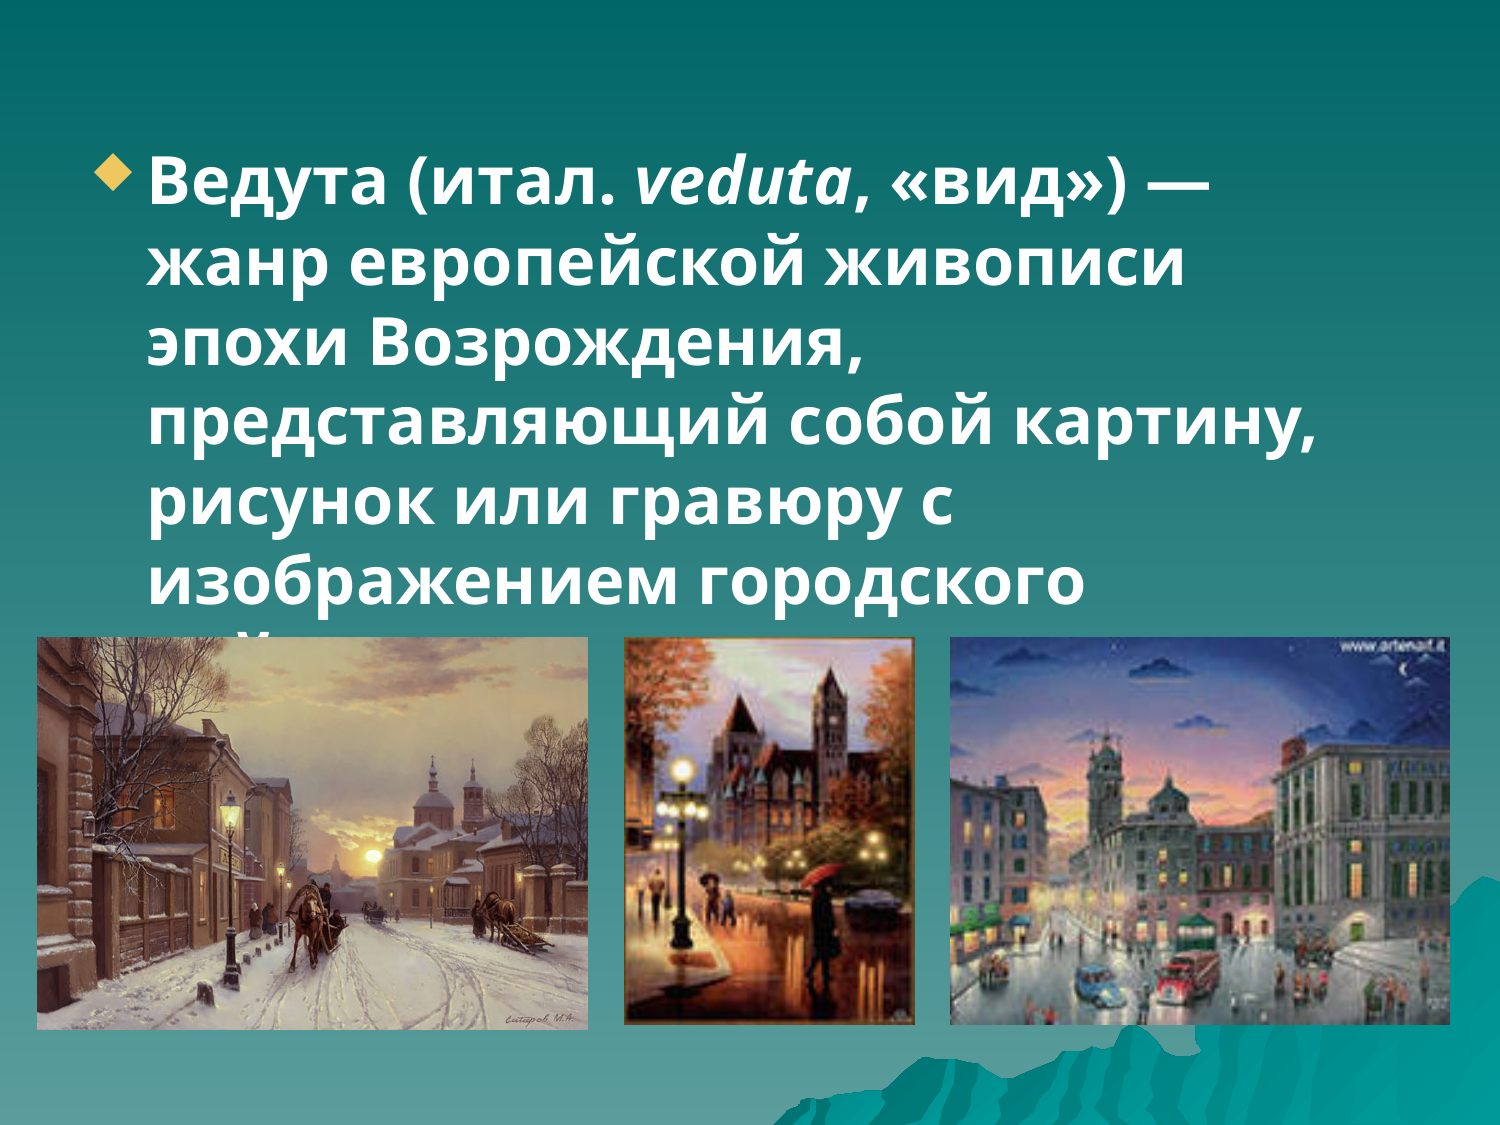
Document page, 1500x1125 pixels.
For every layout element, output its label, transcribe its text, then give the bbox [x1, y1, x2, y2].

picture [949, 637, 1451, 1026]
picture [37, 637, 588, 1030]
list Ведута (итал. veduta, «вид») — жанр европейской живописи эпохи Возрождения, представляющий собой картину, рисунок или гравюру с изображением городского пейзажа. [75, 37, 1425, 1006]
picture [624, 637, 915, 1026]
